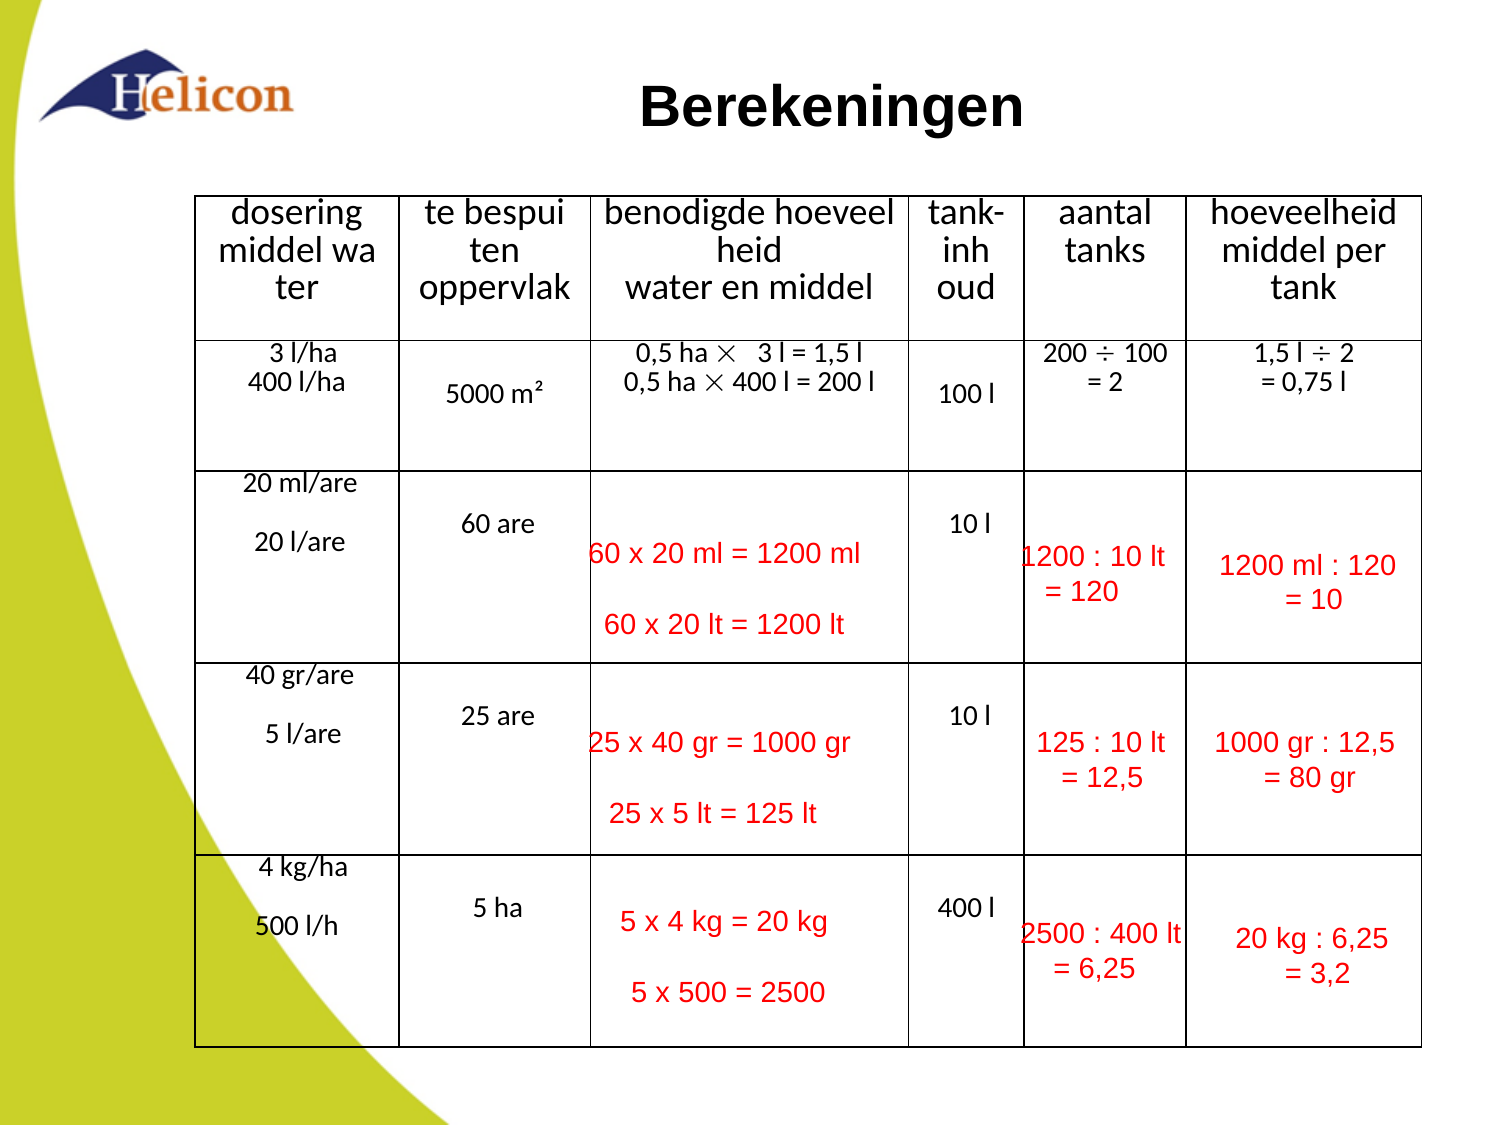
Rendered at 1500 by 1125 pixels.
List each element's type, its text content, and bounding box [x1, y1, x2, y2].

table_cell 20 ml/are 20 l/are [196, 472, 398, 662]
table_cell [1187, 856, 1421, 1046]
table_header benodigde hoe­veel­heid water en middel [591, 197, 908, 340]
text_box 25 x 40 gr = 1000 gr [573, 716, 867, 766]
text_box 125 : 10 lt = 12,5 [1021, 716, 1181, 801]
text_box 60 x 20 ml = 1200 ml [573, 527, 876, 577]
text_box 20 kg : 6,25 = 3,2 [1220, 912, 1404, 997]
table_cell [1025, 472, 1185, 662]
table_cell 4 kg/ha 500 l/h [196, 856, 398, 1046]
table_cell [591, 472, 908, 662]
table_cell 0,5 ha  3 l = 1,5 l 0,5 ha  400 l = 200 l [591, 341, 908, 470]
table_header aan­tal tanks [1025, 197, 1185, 340]
text_box 5 x 4 kg = 20 kg [605, 894, 844, 945]
table_cell [591, 856, 908, 1046]
table_cell 25 are [400, 664, 590, 854]
table_header dose­ring middel wa­ter [196, 197, 398, 340]
title Berekeningen [194, 46, 1470, 160]
text_box 5 x 500 = 2500 [616, 966, 841, 1016]
table_cell 40 gr/are 5 l/are [196, 664, 398, 854]
table_cell 100 l [909, 341, 1023, 470]
picture [0, 0, 1500, 1125]
table_cell 5000 m² [400, 341, 590, 470]
text_box 1000 gr : 12,5 = 80 gr [1199, 716, 1411, 801]
text_box 25 x 5 lt = 125 lt [594, 786, 833, 837]
text_box 1200 : 10 lt = 120 [1005, 529, 1181, 615]
table_cell 10 l [909, 472, 1023, 662]
table_cell [591, 664, 908, 854]
text_box 2500 : 400 lt = 6,25 [1005, 907, 1197, 993]
table_cell 5 ha [400, 856, 590, 1046]
table_cell [1025, 993, 1185, 1046]
table_header te be­spui­ten opper­vlak [400, 197, 590, 340]
table_cell [1187, 472, 1421, 662]
table_cell [1025, 664, 1185, 854]
text_box 60 x 20 lt = 1200 lt [589, 597, 860, 648]
table_cell [1187, 664, 1421, 854]
table_cell 10 l [909, 664, 1023, 854]
table_cell 400 l [909, 856, 1023, 1046]
table_cell [1025, 856, 1185, 907]
table_header tank- in­h­oud [909, 197, 1023, 340]
table_cell 60 are [400, 472, 590, 662]
table_header hoeveel­heid middel per tank [1187, 197, 1421, 340]
table_cell 3 l/ha 400 l/ha [196, 341, 398, 470]
table_cell 1,5 l  2 = 0,75 l [1187, 341, 1421, 470]
text_box 1200 ml : 120 = 10 [1204, 538, 1420, 624]
table_cell 200  100 = 2 [1025, 341, 1185, 470]
